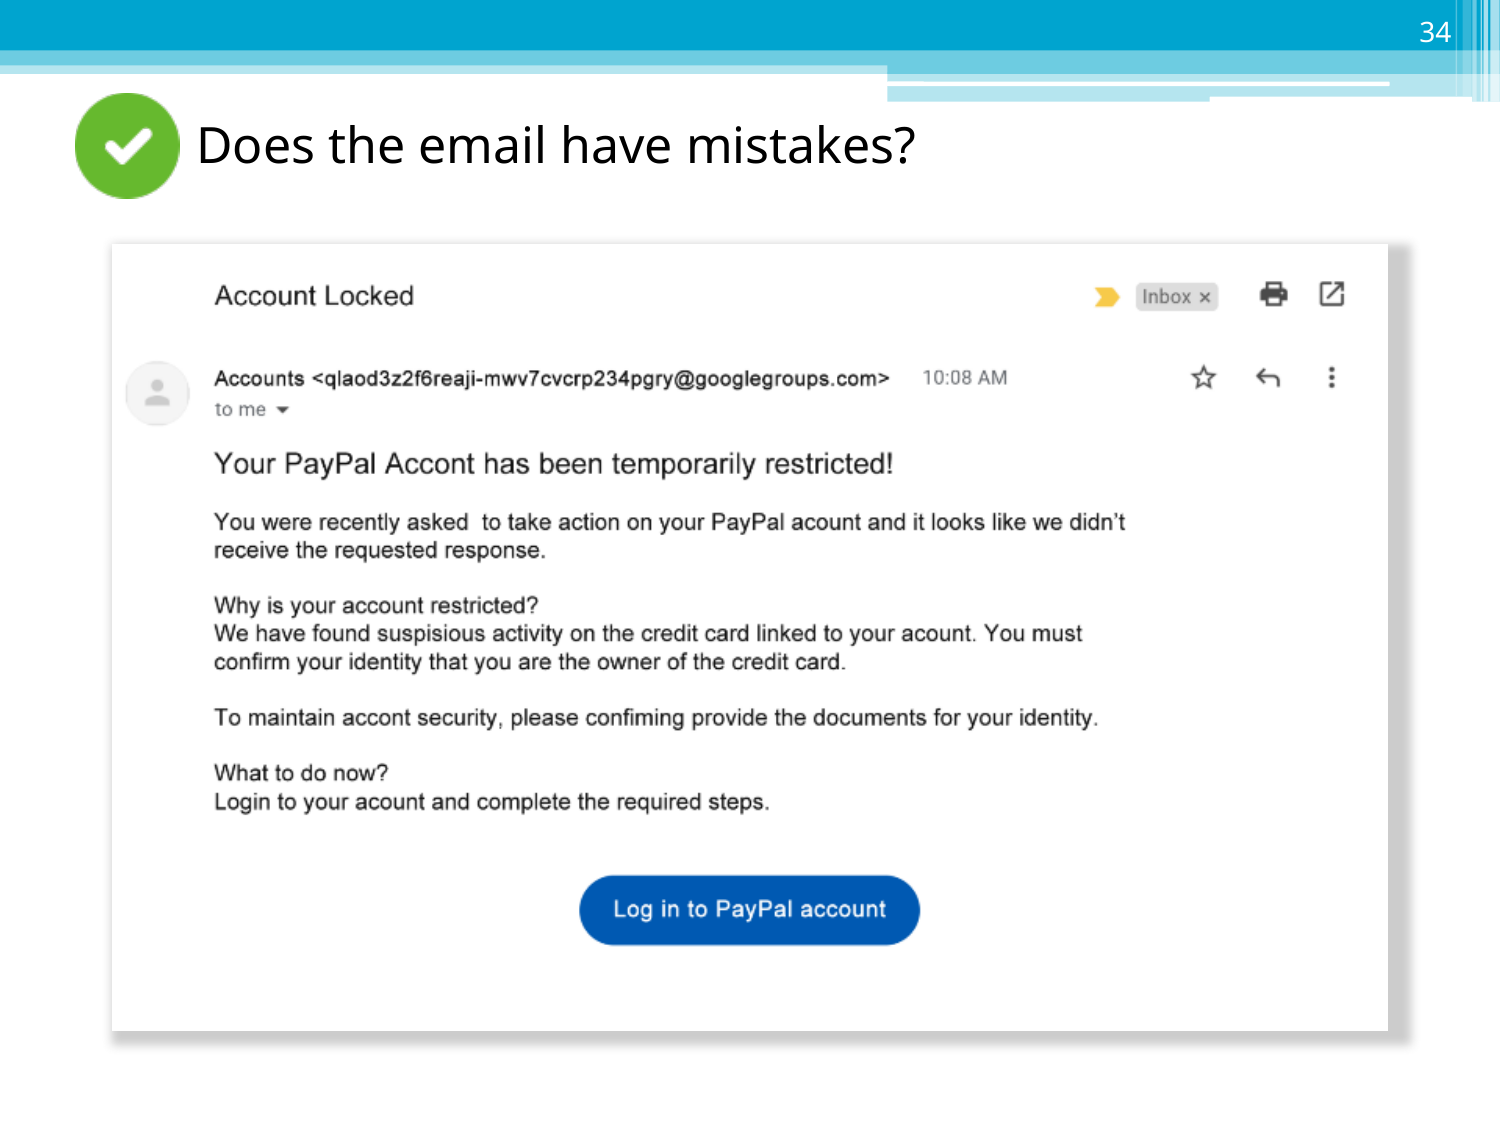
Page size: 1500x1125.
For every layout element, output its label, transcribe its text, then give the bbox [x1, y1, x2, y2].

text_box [74, 93, 925, 199]
list [75, 368, 1425, 1079]
picture [112, 244, 1388, 1031]
slide_number 34 [1341, 0, 1466, 61]
